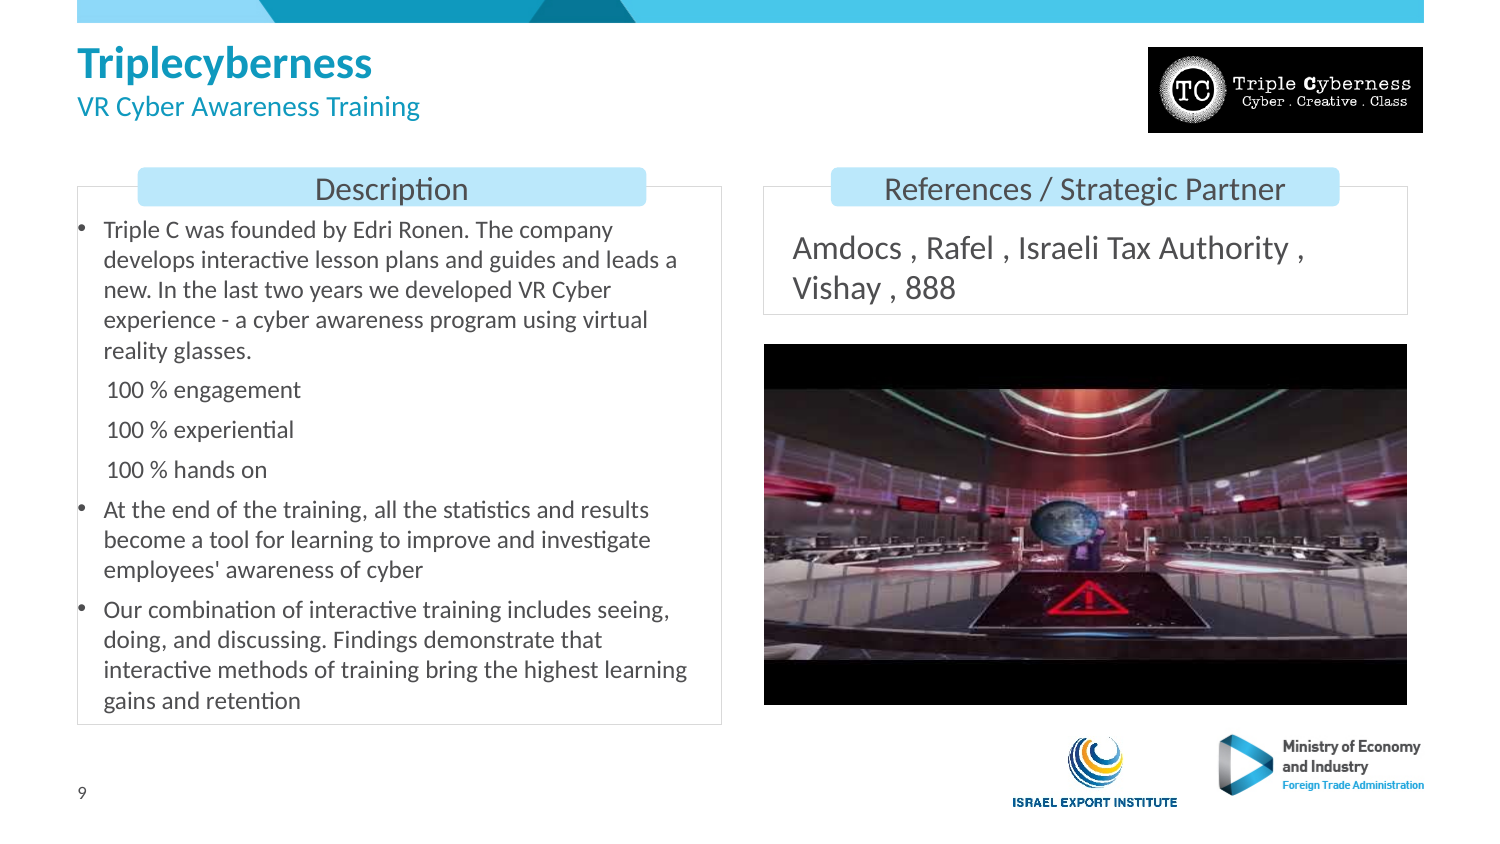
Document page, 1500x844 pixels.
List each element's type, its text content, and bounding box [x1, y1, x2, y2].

text_box References / Strategic Partner [830, 167, 1340, 207]
text_box Amdocs , Rafel , Israeli Tax Authority , Vishay , 888 [763, 186, 1408, 315]
picture [0, 0, 1500, 844]
title Triplecyberness VR Cyber Awareness Training [77, 27, 1423, 130]
text_box [780, 155, 1424, 713]
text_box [763, 342, 1408, 706]
text_box Description [137, 167, 647, 207]
list Triple C was founded by Edri Ronen. The company develops interactive lesson plans and guides and leads a new. In the last two years we developed VR Cyber experience - a cyber awareness program using virtual reality glasses. 100 % engagement 100 % experiential 100 % hands on At the end of the training, all the statistics and results become a tool for learning to improve and investigate employees' awareness of cyber Our combination of interactive training includes seeing, doing, and discussing. Findings demonstrate that interactive methods of training bring the highest learning gains and retention [77, 186, 722, 725]
